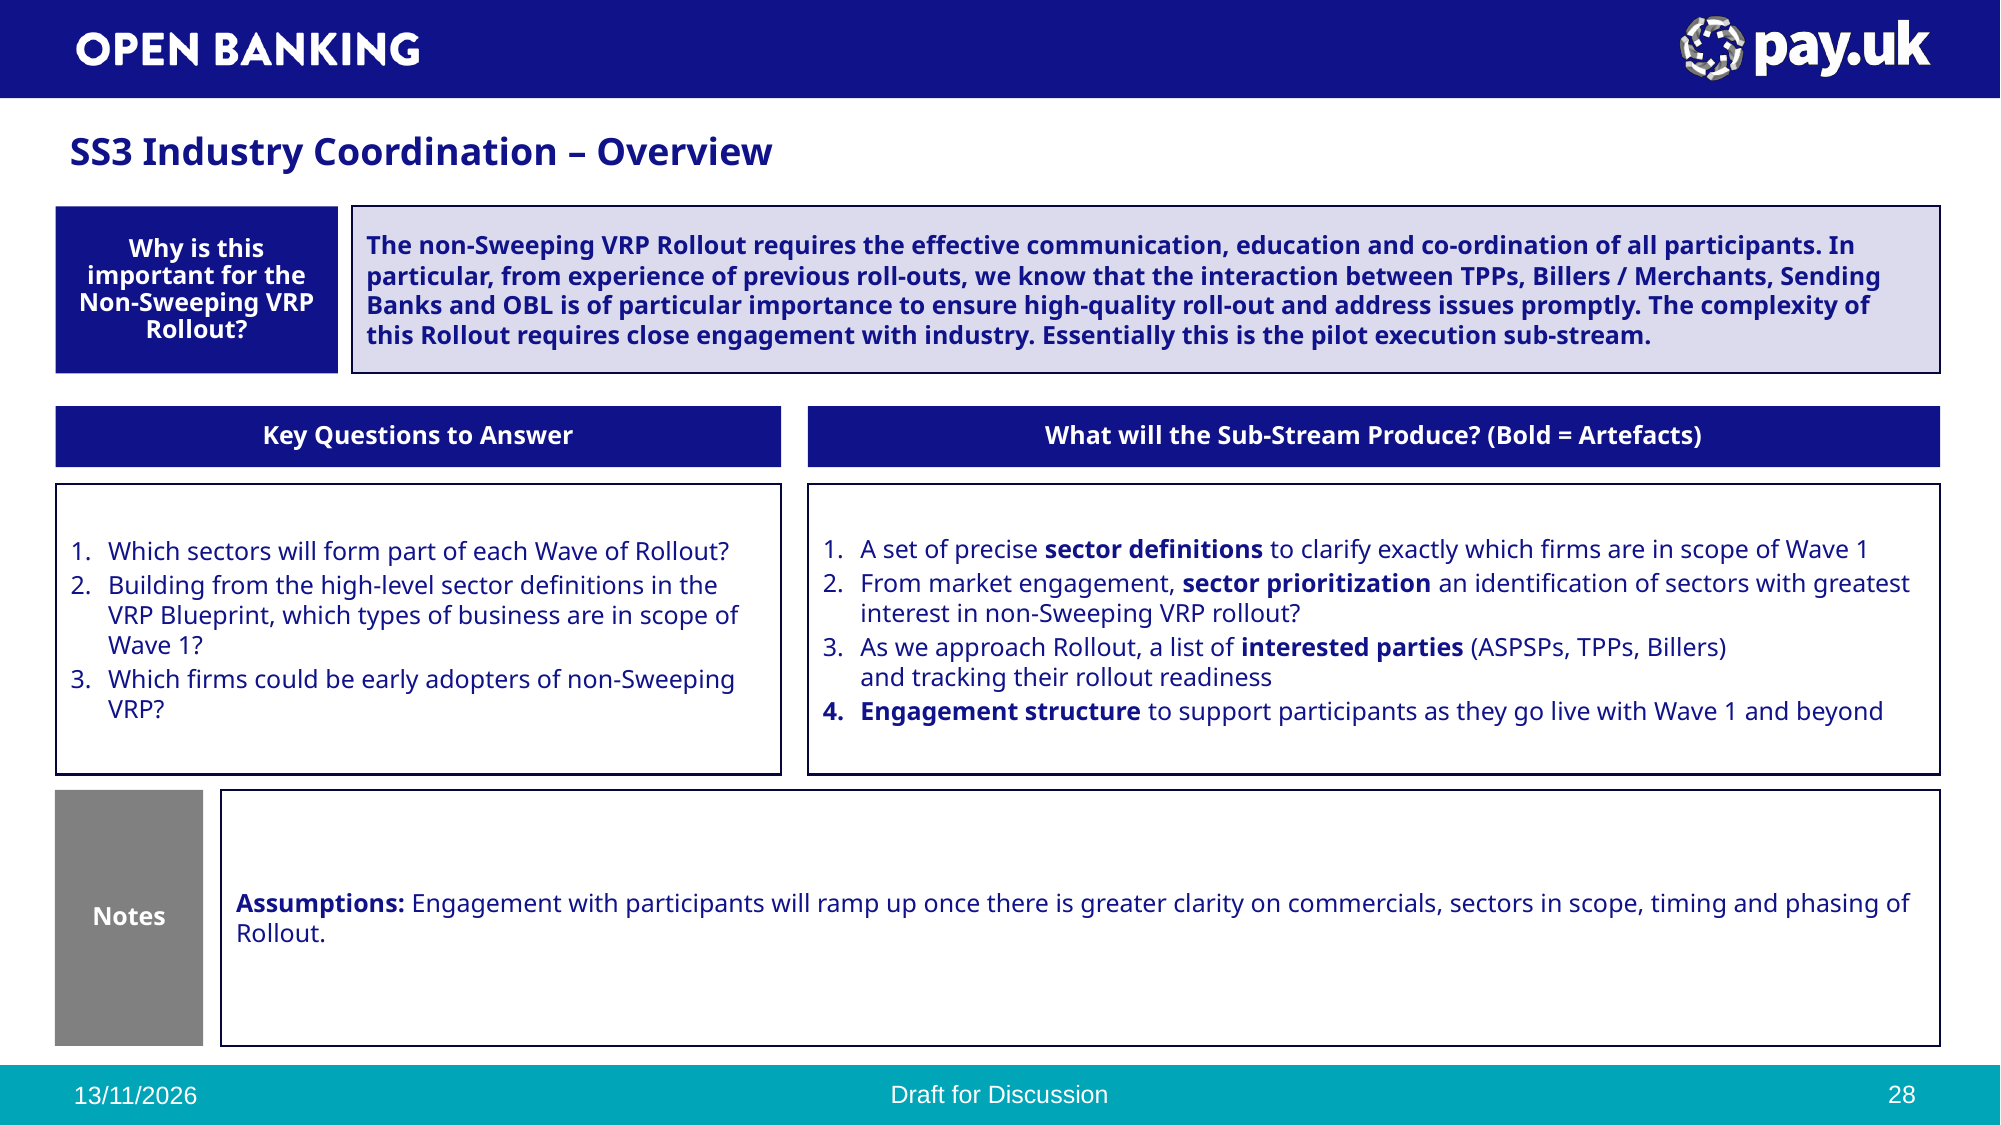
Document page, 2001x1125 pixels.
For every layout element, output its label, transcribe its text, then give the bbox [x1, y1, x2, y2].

text_box Notes [54, 789, 204, 1047]
slide_number 28 [1412, 1064, 1932, 1124]
text_box Which sectors will form part of each Wave of Rollout? Building from the high-level sector definitions in the VRP Blueprint, which types of business are in scope of Wave 1? Which firms could be early adopters of non-Sweeping VRP? [55, 483, 782, 776]
text_box Assumptions: Engagement with participants will ramp up once there is greater clarity on commercials, sectors in scope, timing and phasing of Rollout. [220, 789, 1941, 1047]
picture [43, 0, 452, 99]
picture [1670, 1, 1939, 87]
footer Draft for Discussion [662, 1064, 1338, 1124]
text_box What will the Sub-Stream Produce? (Bold = Artefacts) [807, 405, 1941, 468]
text_box The non-Sweeping VRP Rollout requires the effective communication, education and co-ordination of all participants. In particular, from experience of previous roll-outs, we know that the interaction between TPPs, Billers / Merchants, Sending Banks and OBL is of particular importance to ensure high-quality roll-out and address issues promptly. The complexity of this Rollout requires close engagement with industry. Essentially this is the pilot execution sub-stream. [351, 205, 1941, 374]
text_box Key Questions to Answer [55, 405, 782, 468]
title SS3 Industry Coordination – Overview [54, 125, 1629, 207]
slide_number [59, 1065, 509, 1125]
list Why is this important for the Non-Sweeping VRP Rollout? [55, 205, 339, 374]
text_box A set of precise sector definitions to clarify exactly which firms are in scope of Wave 1 From market engagement, sector prioritization an identification of sectors with greatest interest in non-Sweeping VRP rollout? As we approach Rollout, a list of interested parties (ASPSPs, TPPs, Billers) and tracking their rollout readiness Engagement structure to support participants as they go live with Wave 1 and beyond [807, 483, 1941, 776]
